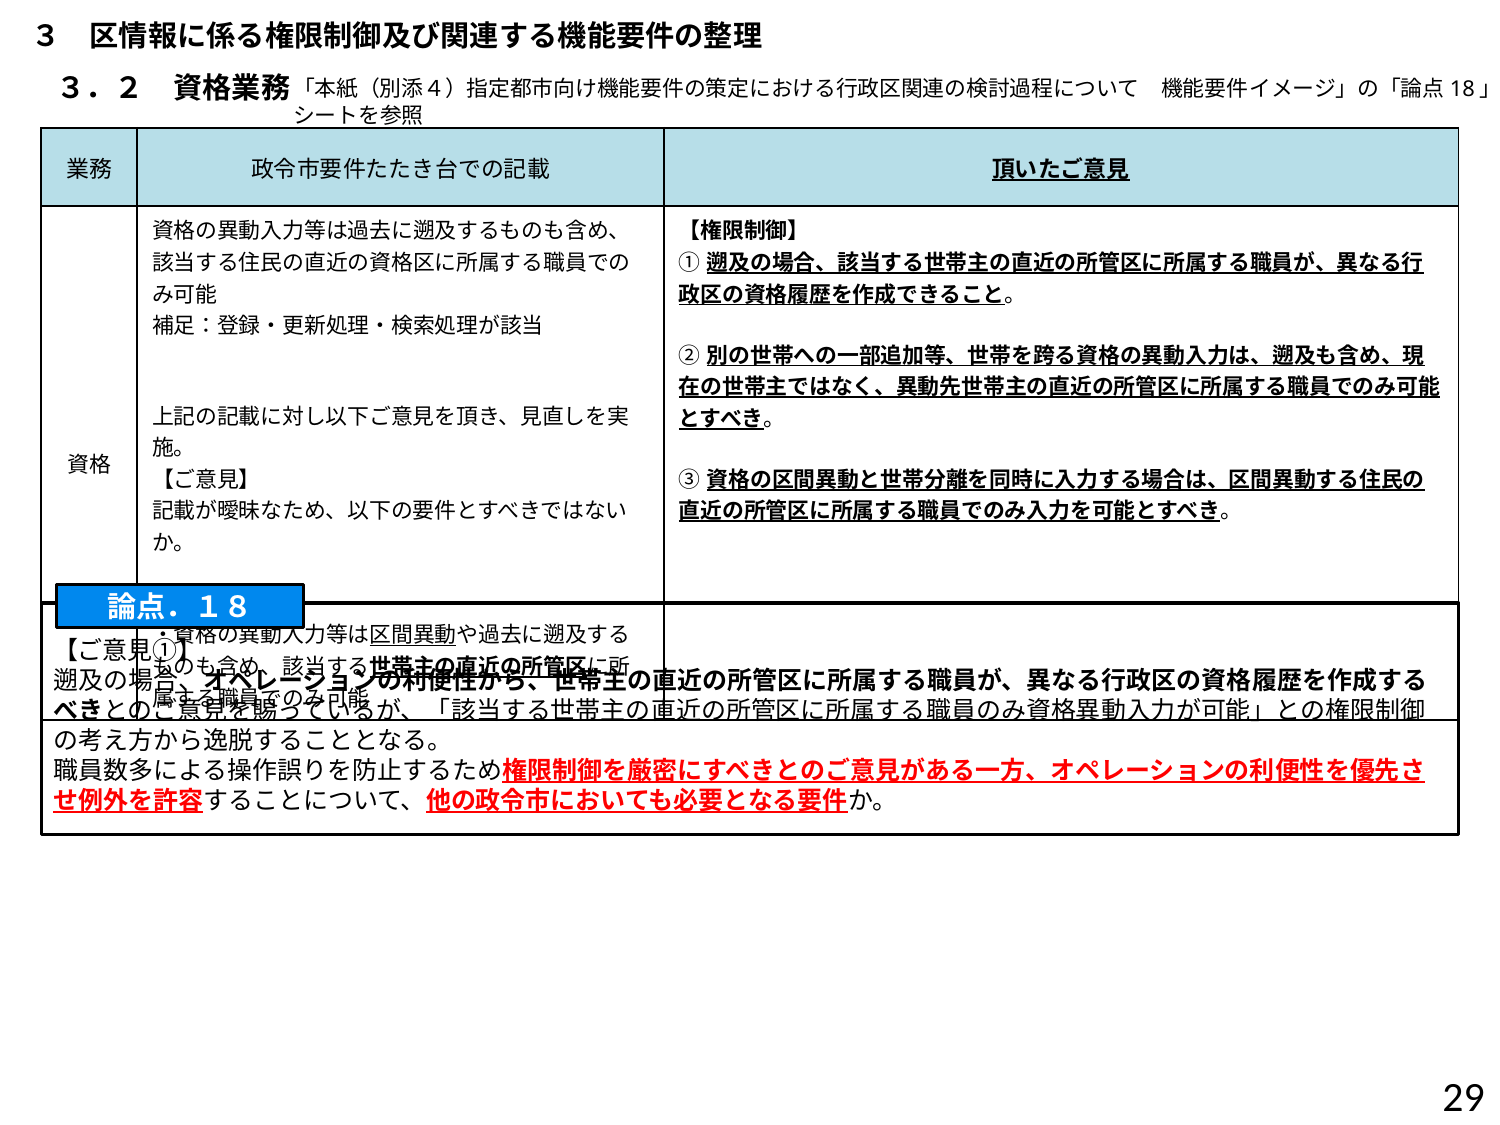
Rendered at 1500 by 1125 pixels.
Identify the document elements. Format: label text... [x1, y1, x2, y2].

table_cell 資格 [42, 207, 136, 602]
text_box 論点．１８ [55, 582, 306, 629]
slide_number 28 [1149, 1065, 1500, 1125]
table_header 頂いたご意見 [665, 129, 1458, 205]
text_box ３ 区情報に係る権限制御及び関連する機能要件の整理 [16, 2, 1440, 49]
text_box 【ご意見①】 遡及の場合、オペレーションの利便性から、世帯主の直近の所管区に所属する職員が、異なる行政区の資格履歴を作成するべきとのご意見を賜っているが、「該当する世帯主の直近の所管区に所属する職員のみ資格異動入力が可能」との権限制御の考え方から逸脱することとなる。 職員数多による操作誤りを防止するため権限制御を厳密にすべきとのご意見がある一方、オペレーションの利便性を優先させ例外を許容することについて、他の政令市においても必要となる要件か。 [41, 602, 1459, 835]
table_header 業務 [42, 129, 136, 205]
text_box 「本紙（別添４）指定都市向け機能要件の策定における行政区関連の検討過程について 機能要件イメージ」の「論点18」シートを参照 [278, 60, 1500, 112]
table_cell 【権限制御】 ①遡及の場合、該当する世帯主の直近の所管区に所属する職員が、異なる行政区の資格履歴を作成できること。 ②別の世帯への一部追加等、世帯を跨る資格の異動入力は、遡及も含め、現在の世帯主ではなく、異動先世帯主の直近の所管区に所属する職員でのみ可能とすべき。 ③資格の区間異動と世帯分離を同時に入力する場合は、区間異動する住民の直近の所管区に所属する職員でのみ入力を可能とすべき。 [665, 207, 1458, 602]
table_cell 資格の異動入力等は過去に遡及するものも含め、該当する住民の直近の資格区に所属する職員でのみ可能 補足：登録・更新処理・検索処理が該当 上記の記載に対し以下ご意見を頂き、見直しを実施。 【ご意見】 記載が曖昧なため、以下の要件とすべきではないか。 【見直し案】 ・資格の異動入力等は区間異動や過去に遡及するものも含め、該当する世帯主の直近の所管区に所属する職員でのみ可能 [138, 207, 663, 602]
table_header 政令市要件たたき台での記載 [138, 129, 663, 205]
text_box ３．２ 資格業務 [41, 54, 1465, 100]
